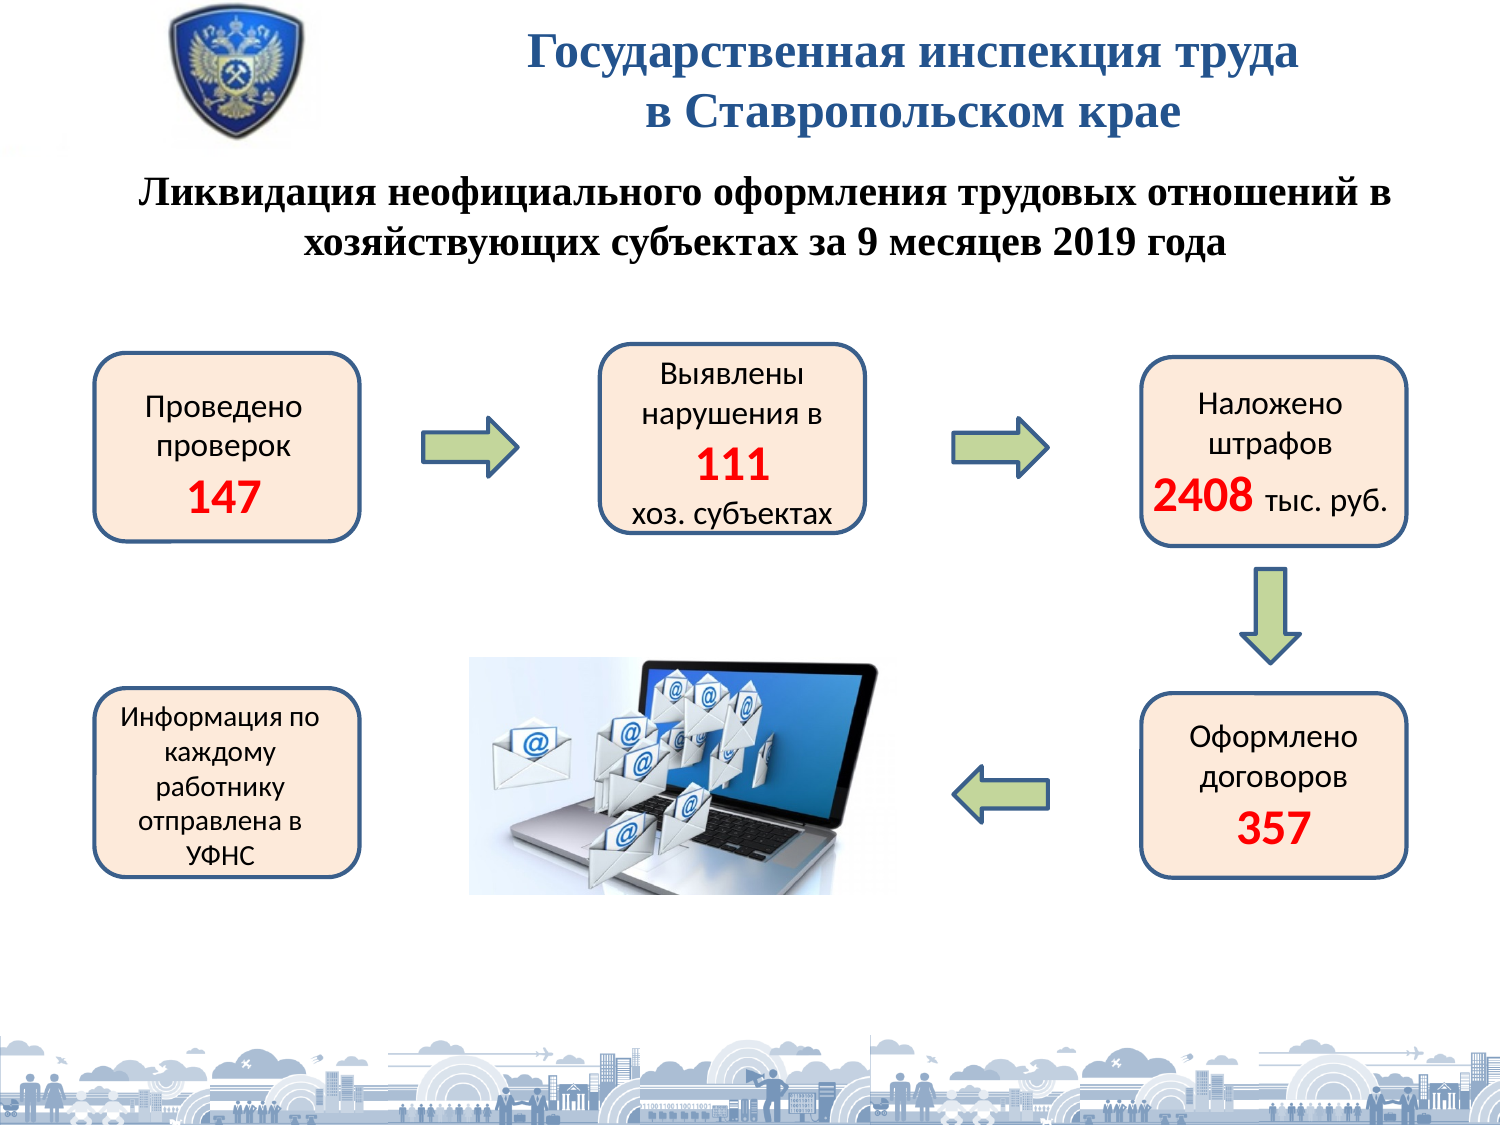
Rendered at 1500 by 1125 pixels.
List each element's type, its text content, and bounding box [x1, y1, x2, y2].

text_box [92, 355, 362, 544]
text_box [853, 348, 868, 529]
text_box Государственная инспекция труда в Ставропольском крае [477, 10, 1500, 145]
text_box Выявлены нарушения в 111 хоз. субъектах [611, 343, 853, 539]
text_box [0, 1035, 1500, 1125]
picture [469, 657, 897, 895]
text_box [1142, 354, 1406, 374]
text_box [597, 348, 611, 529]
text_box Оформлено договоров 357 [1153, 707, 1395, 862]
text_box Ликвидация неофициального оформления трудовых отношений в хозяйствующих субъектах за 9 месяцев 2019 года [92, 156, 1439, 272]
text_box [951, 764, 1050, 825]
text_box Наложено штрафов 2408 тыс. руб. [1134, 374, 1407, 529]
text_box [1139, 691, 1409, 880]
text_box [1239, 566, 1303, 666]
text_box [421, 415, 520, 479]
text_box [951, 416, 1050, 480]
picture [0, 0, 473, 157]
text_box [1142, 529, 1406, 549]
text_box Проведено проверок 147 [103, 353, 345, 531]
text_box Информация по каждому работнику отправлена в УФНС [95, 689, 346, 879]
text_box [346, 691, 362, 874]
